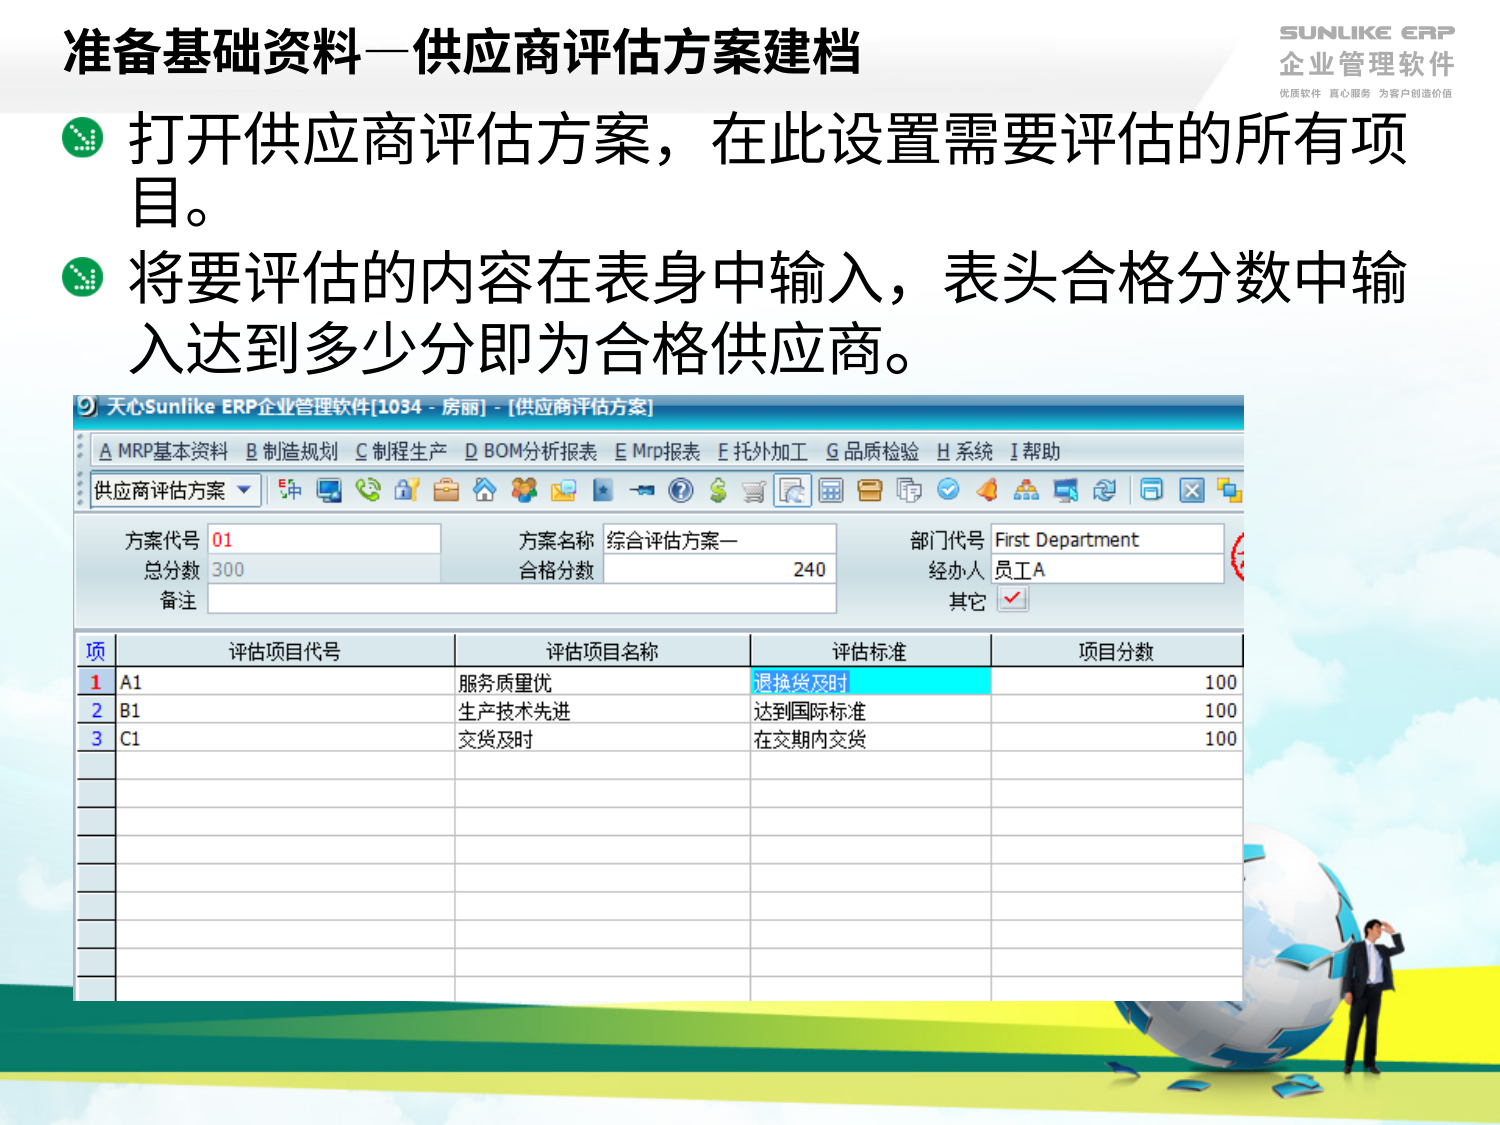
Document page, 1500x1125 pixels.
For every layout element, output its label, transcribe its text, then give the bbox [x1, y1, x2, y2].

picture [0, 0, 1500, 1125]
list 打开供应商评估方案，在此设置需要评估的所有项目。 将要评估的内容在表身中输入，表头合格分数中输入达到多少分即为合格供应商。 [62, 110, 1438, 1017]
title 准备基础资料—供应商评估方案建档 [62, 27, 1050, 110]
